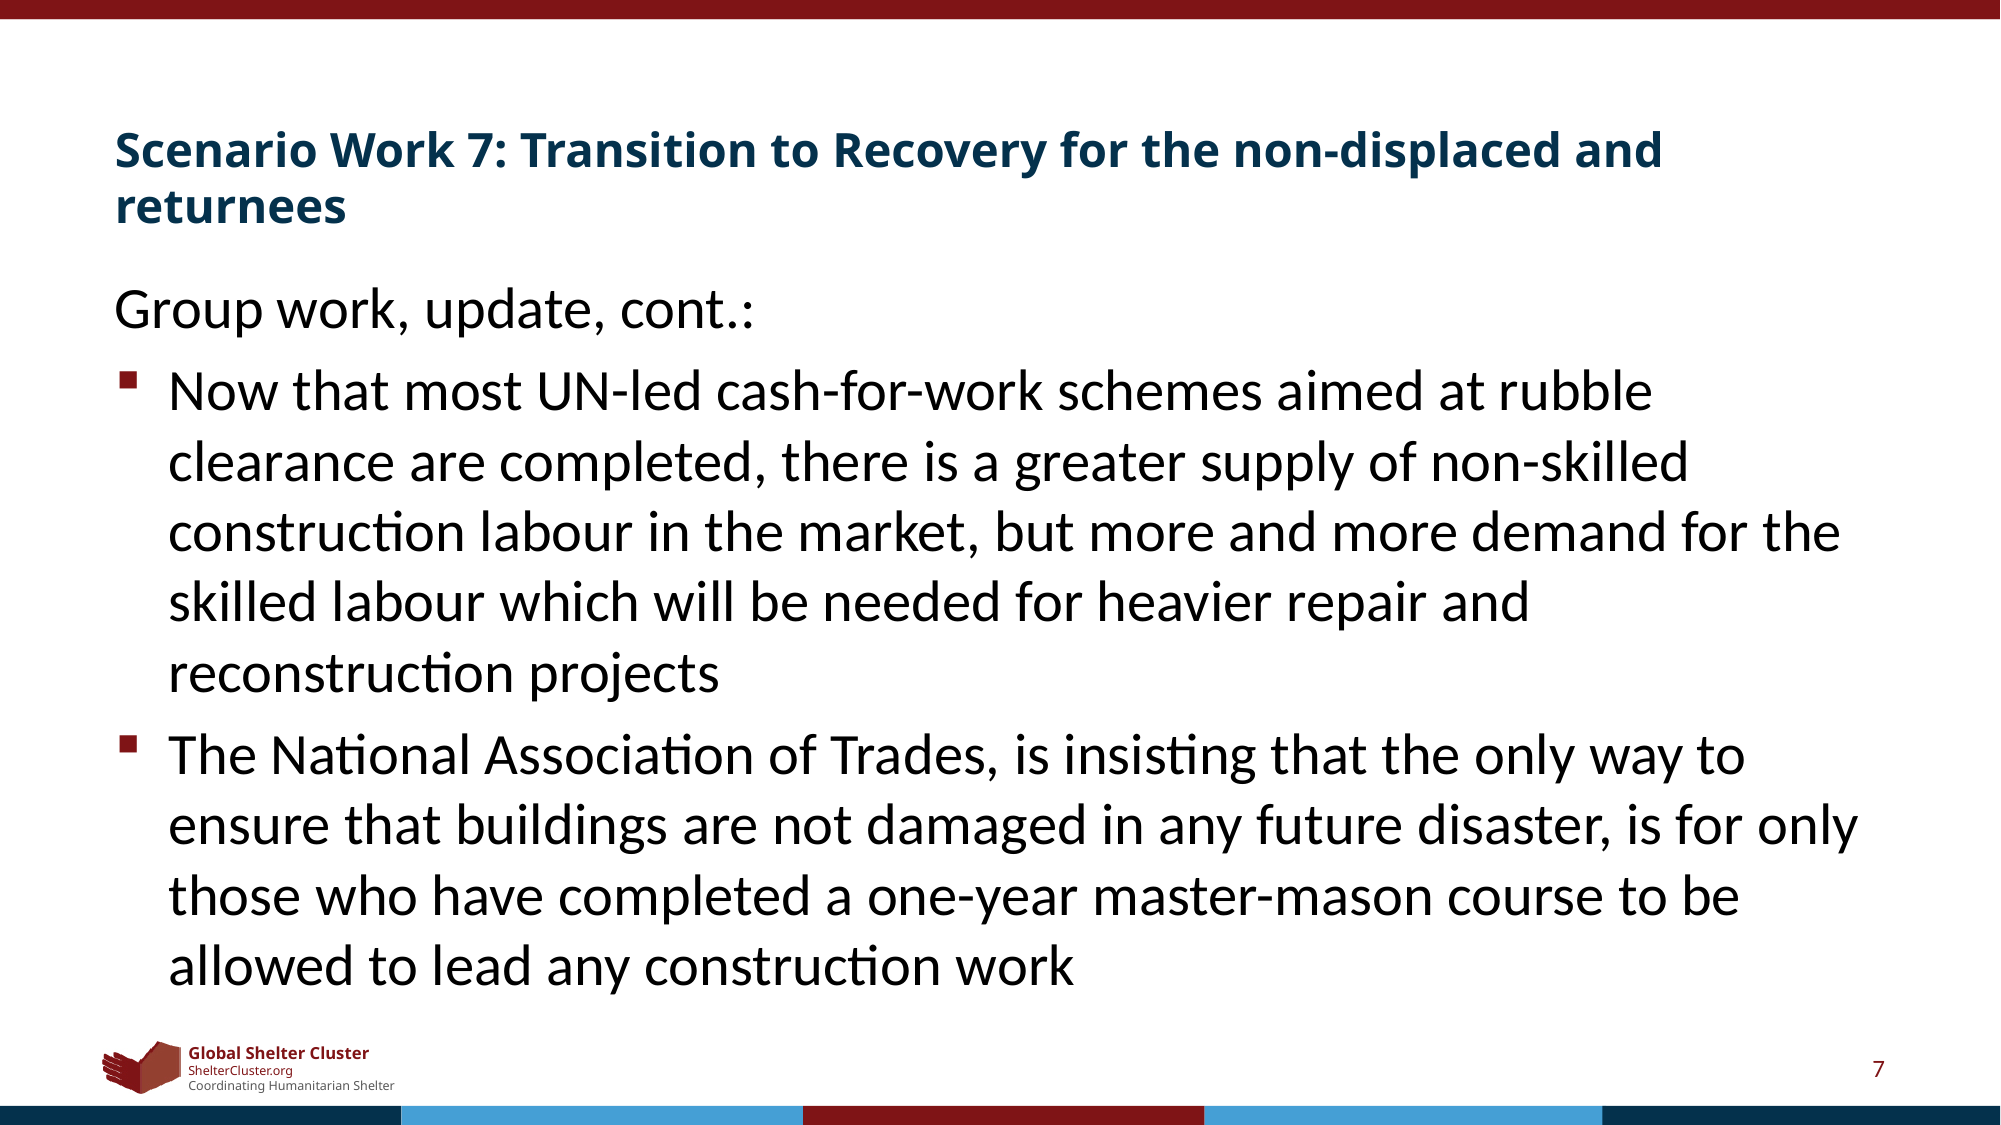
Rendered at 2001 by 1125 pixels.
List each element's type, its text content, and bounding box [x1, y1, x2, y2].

picture [102, 1041, 181, 1094]
title Scenario Work 7: Transition to Recovery for the non-displaced and returnees [99, 111, 1863, 262]
list Group work, update, cont.: Now that most UN-led cash-for-work schemes aimed at rubble clearance are completed, there is a greater supply of non-skilled construction labour in the market, but more and more demand for the skilled labour which will be needed for heavier repair and reconstruction projects The National Association of Trades, is insisting that the only way to ensure that buildings are not damaged in any future disaster, is for only those who have completed a one-year master-mason course to be allowed to lead any construction work [99, 262, 1900, 1005]
slide_number 7 [1433, 1037, 1900, 1098]
